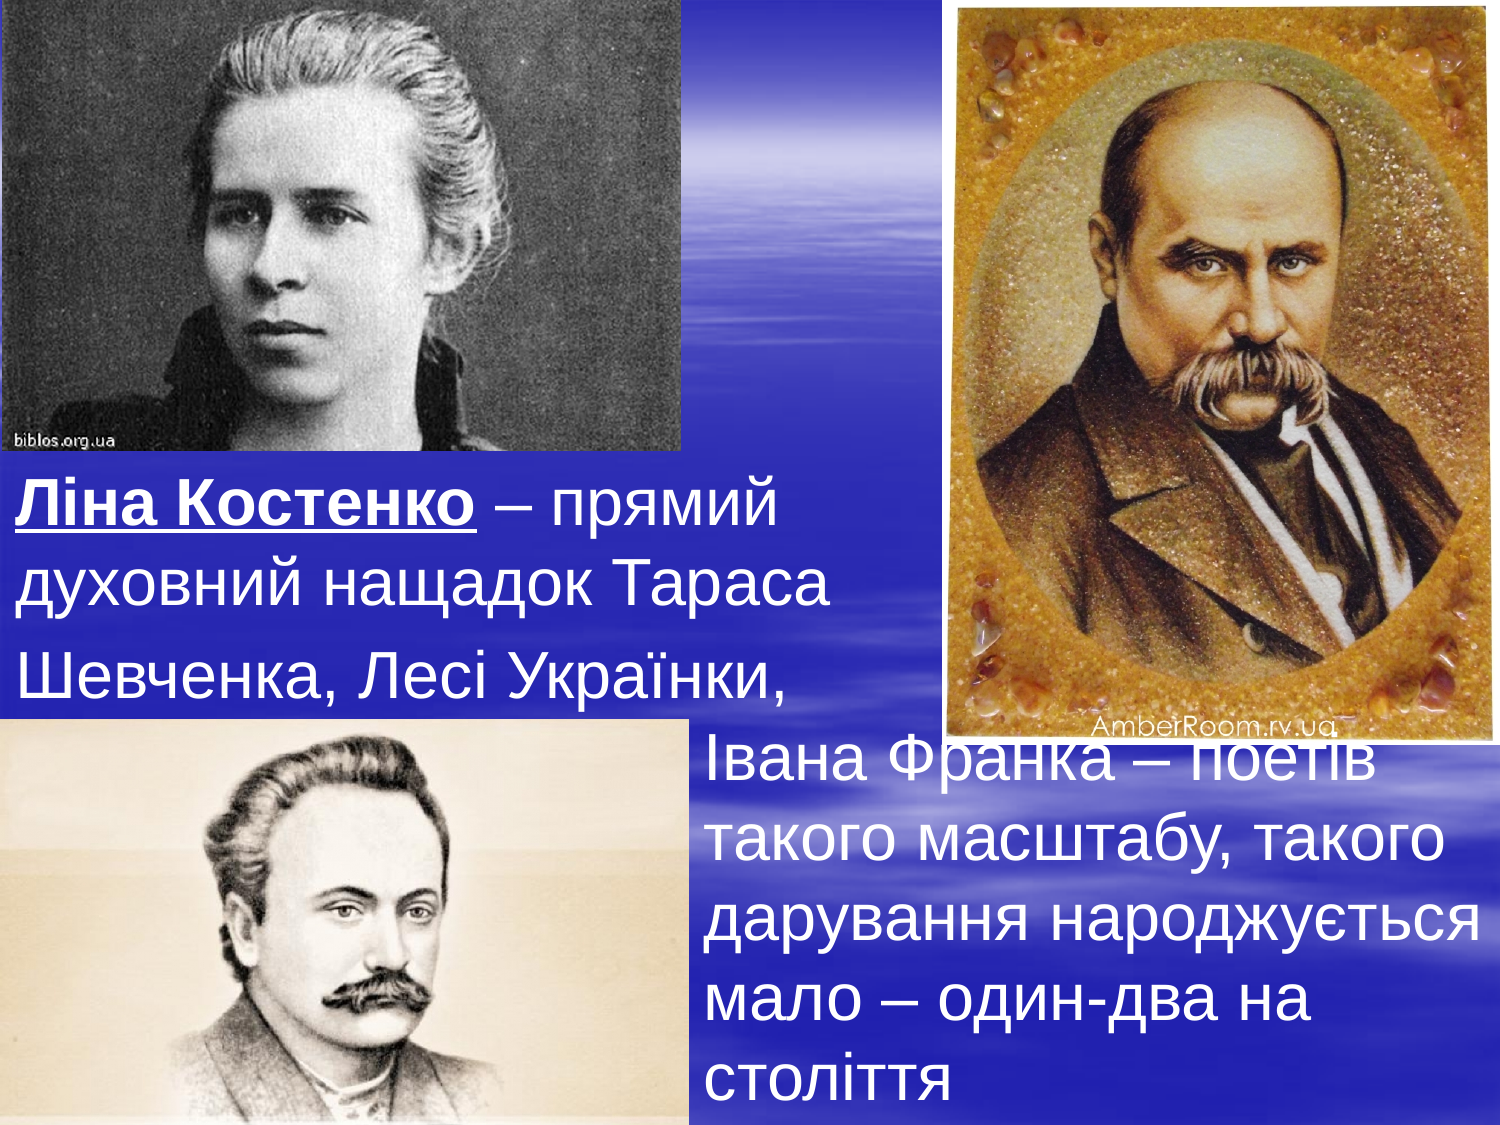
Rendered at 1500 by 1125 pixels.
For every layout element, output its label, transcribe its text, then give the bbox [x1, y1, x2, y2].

text_box Ліна Костенко – прямий духовний нащадок Тараса Шевченка, Лесі Українки, [0, 451, 936, 719]
text_box Івана Франка – поетів такого масштабу, такого дарування народжується мало – один-два на століття [688, 698, 1500, 1125]
picture [0, 719, 690, 1125]
picture [0, 0, 1500, 745]
